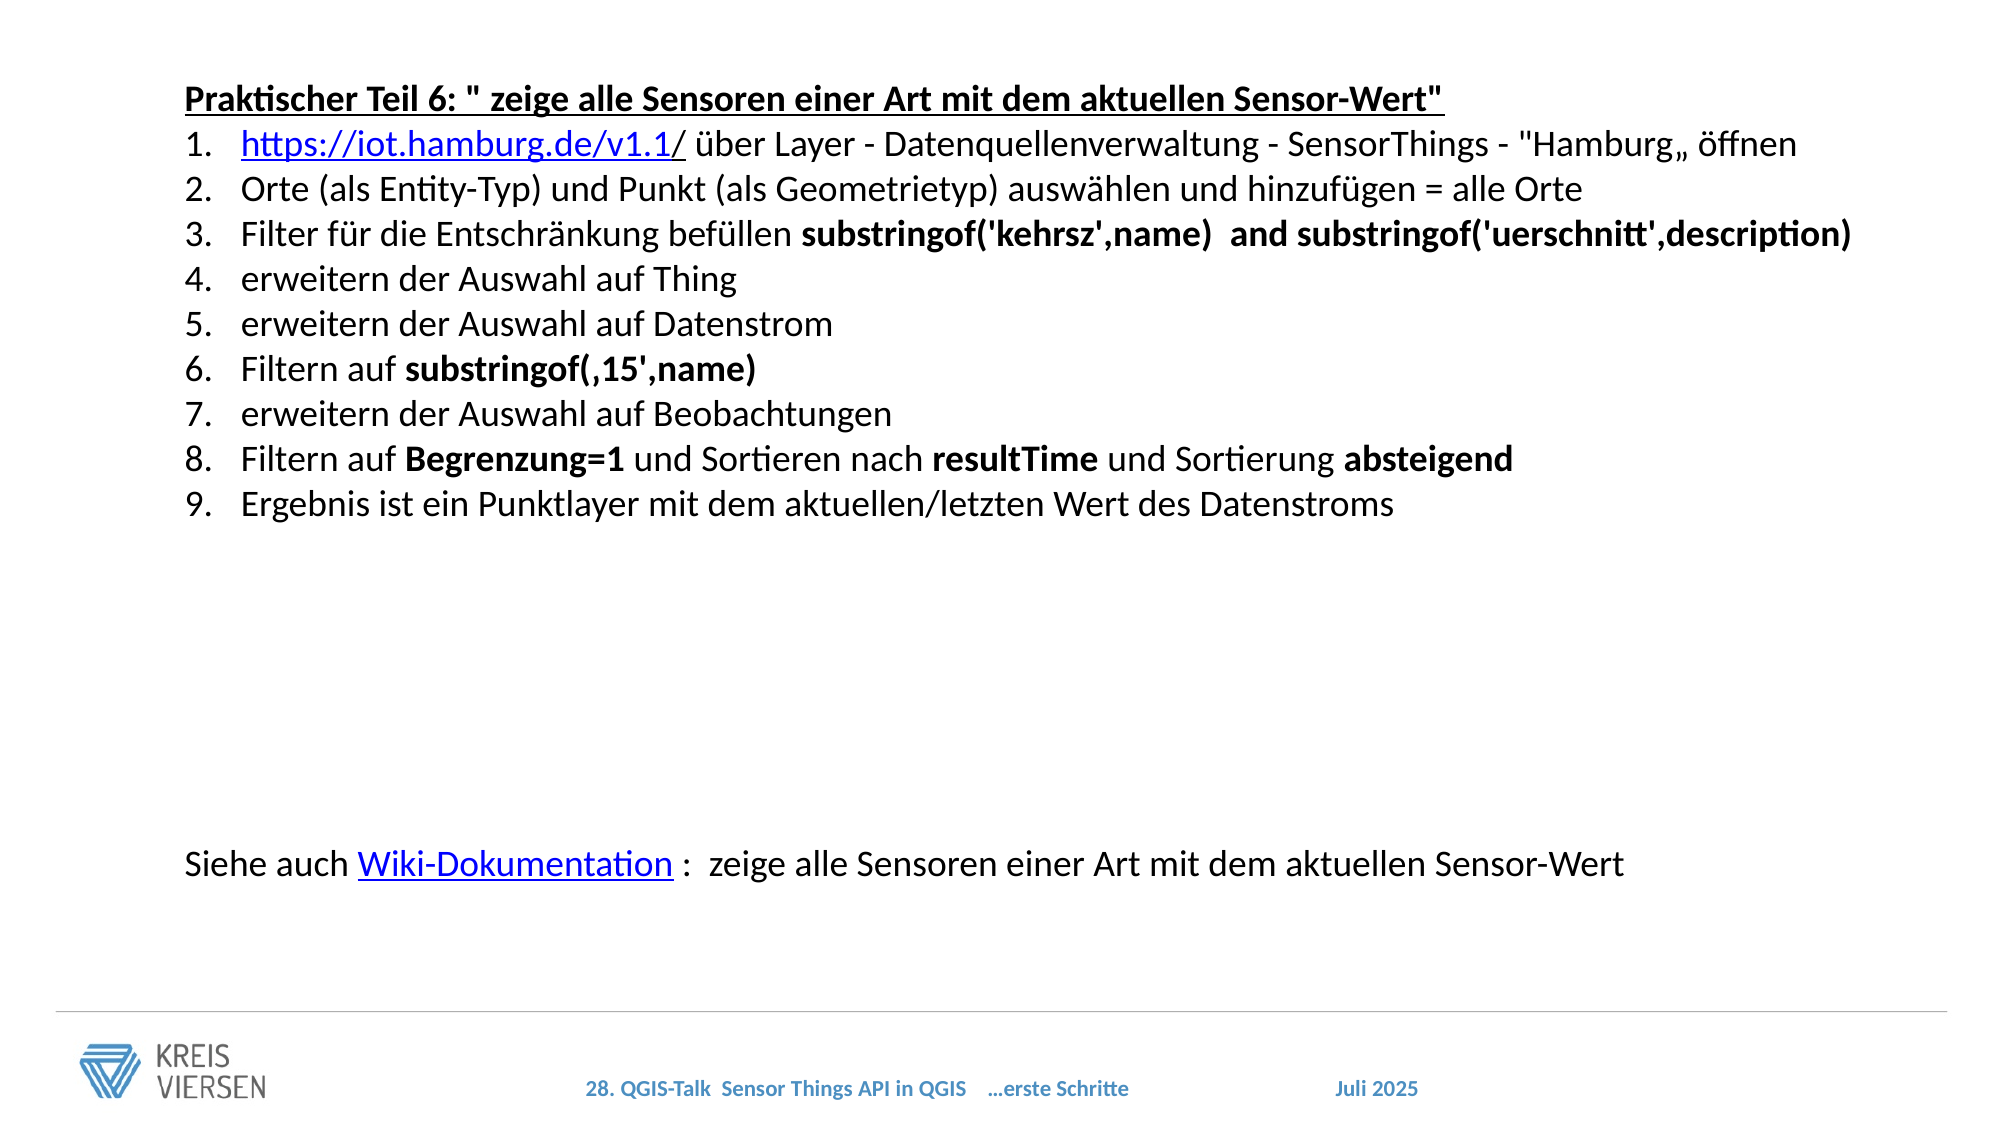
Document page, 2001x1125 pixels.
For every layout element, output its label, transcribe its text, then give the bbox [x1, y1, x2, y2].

text_box Praktischer Teil 6: " zeige alle Sensoren einer Art mit dem aktuellen Sensor-Wert" https://iot.hamburg.de/v1.1/ über Layer - Datenquellenverwaltung - SensorThings - "Hamburg„ öffnen Orte (als Entity-Typ) und Punkt (als Geometrietyp) auswählen und hinzufügen = alle Orte Filter für die Entschränkung befüllen substringof('kehrsz',name) and substringof('uerschnitt',description) erweitern der Auswahl auf Thing erweitern der Auswahl auf Datenstrom Filtern auf substringof(‚15',name) erweitern der Auswahl auf Beobachtungen Filtern auf Begrenzung=1 und Sortieren nach resultTime und Sortierung absteigend Ergebnis ist ein Punktlayer mit dem aktuellen/letzten Wert des Datenstroms Siehe auch Wiki-Dokumentation : zeige alle Sensoren einer Art mit dem aktuellen Sensor-Wert [169, 66, 1877, 892]
footer 28. QGIS-Talk Sensor Things API in QGIS …erste Schritte Juli 2025 [480, 1057, 1524, 1118]
picture [0, 1010, 2001, 1125]
